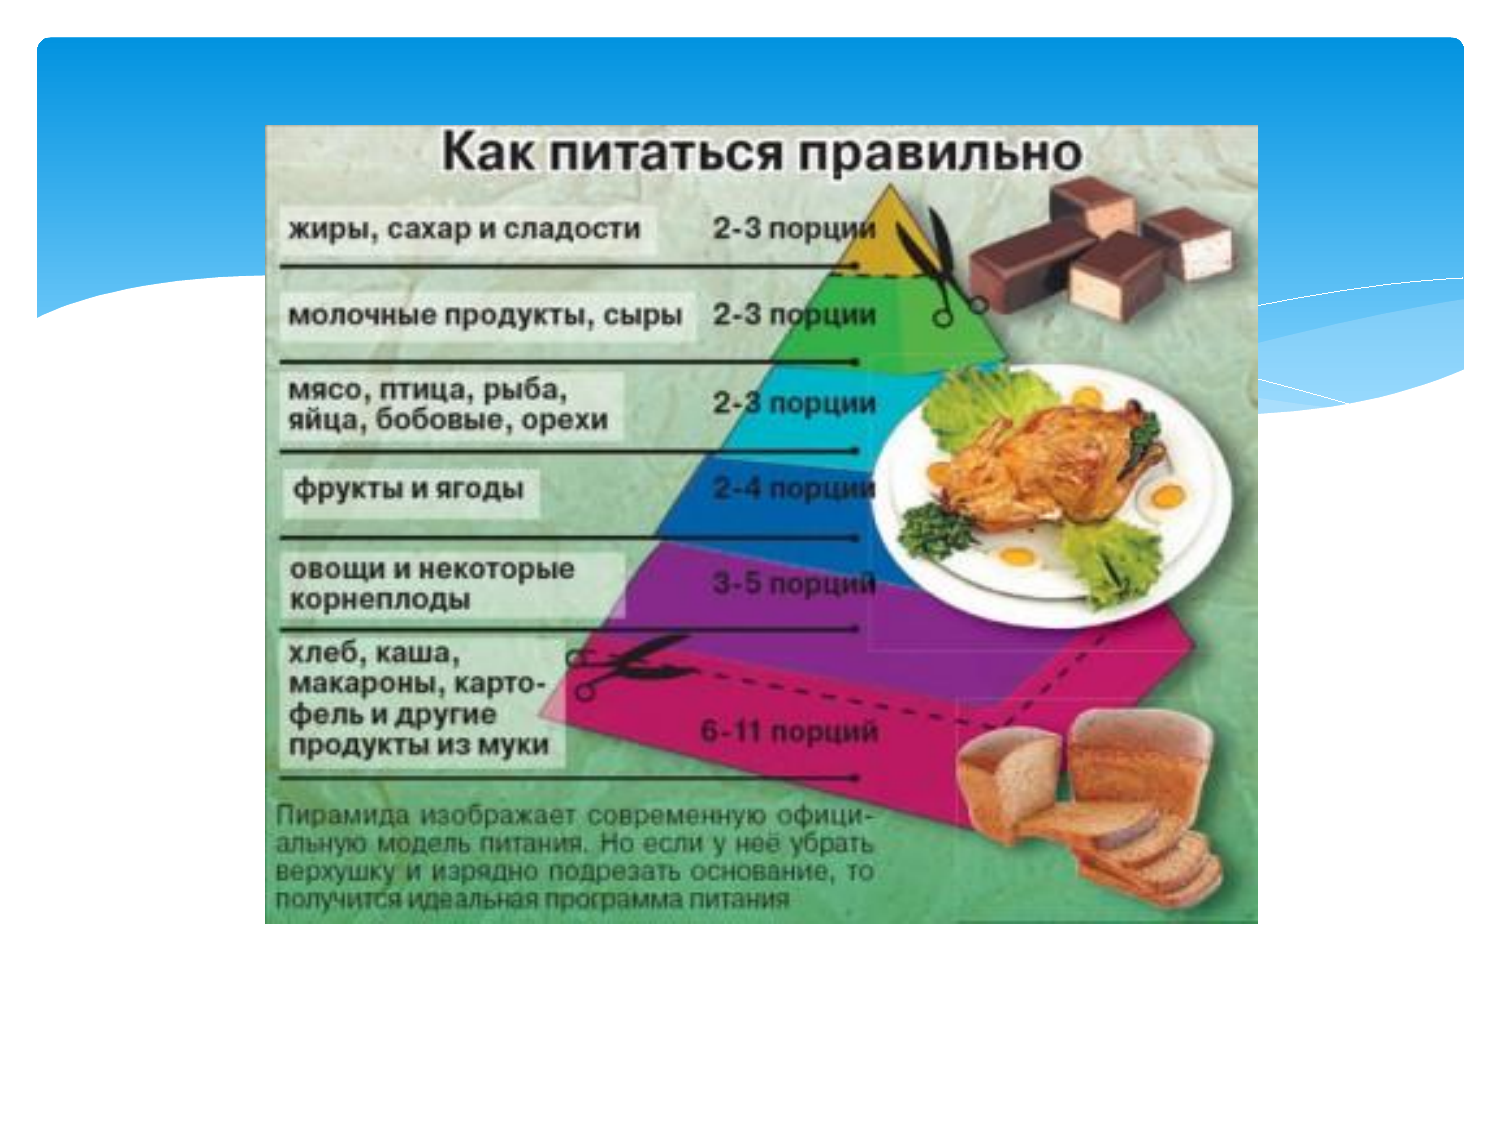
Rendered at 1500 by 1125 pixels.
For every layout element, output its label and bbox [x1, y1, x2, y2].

picture [265, 125, 1259, 924]
